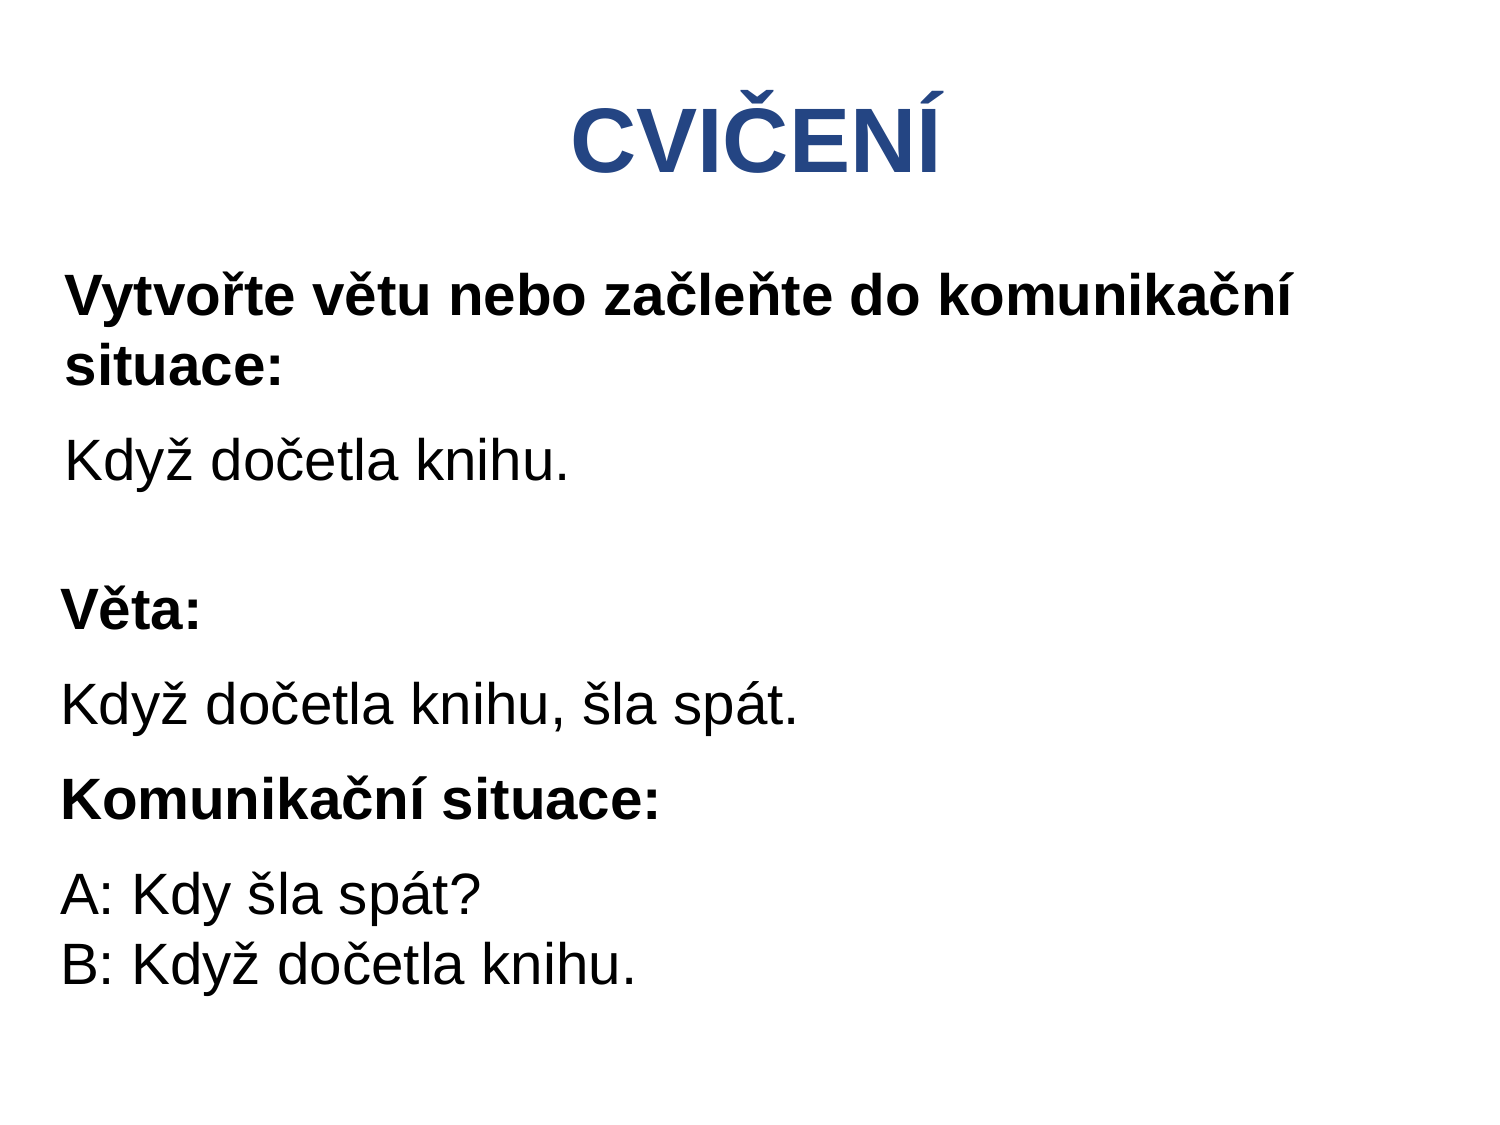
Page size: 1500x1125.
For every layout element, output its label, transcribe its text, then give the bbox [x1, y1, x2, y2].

text_box CVIČENÍ [49, 62, 1463, 199]
text_box Věta: Když dočetla knihu, šla spát. Komunikační situace: A: Kdy šla spát? B: Když dočetla knihu. [45, 563, 1458, 1004]
text_box Vytvořte větu nebo začleňte do komunikační situace: Když dočetla knihu. [49, 249, 1463, 500]
